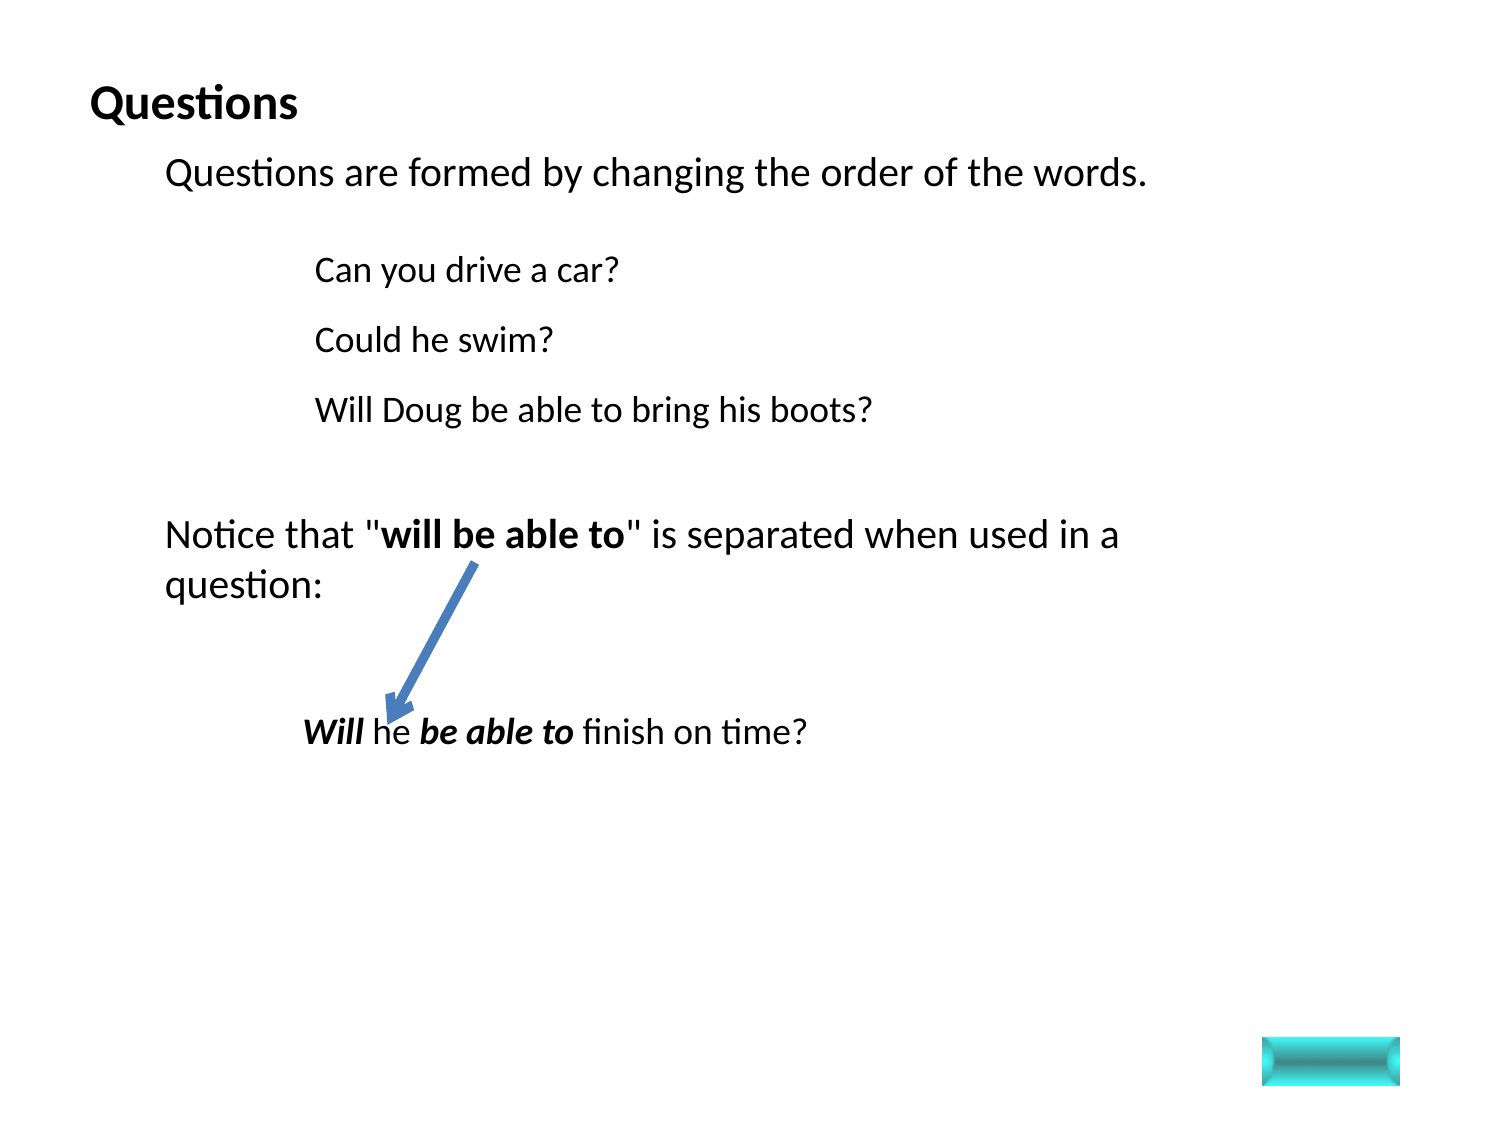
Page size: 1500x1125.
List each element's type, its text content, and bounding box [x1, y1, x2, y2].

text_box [349, 599, 513, 688]
text_box Questions [75, 62, 338, 138]
text_box Notice that "will be able to" is separated when used in a question: [150, 499, 1388, 615]
text_box Can you drive a car? Could he swim? Will Doug be able to bring his boots? [299, 237, 913, 438]
text_box Questions are formed by changing the order of the words. [150, 137, 1175, 203]
text_box Will he be able to finish on time? [287, 699, 863, 760]
picture [1262, 1037, 1401, 1087]
